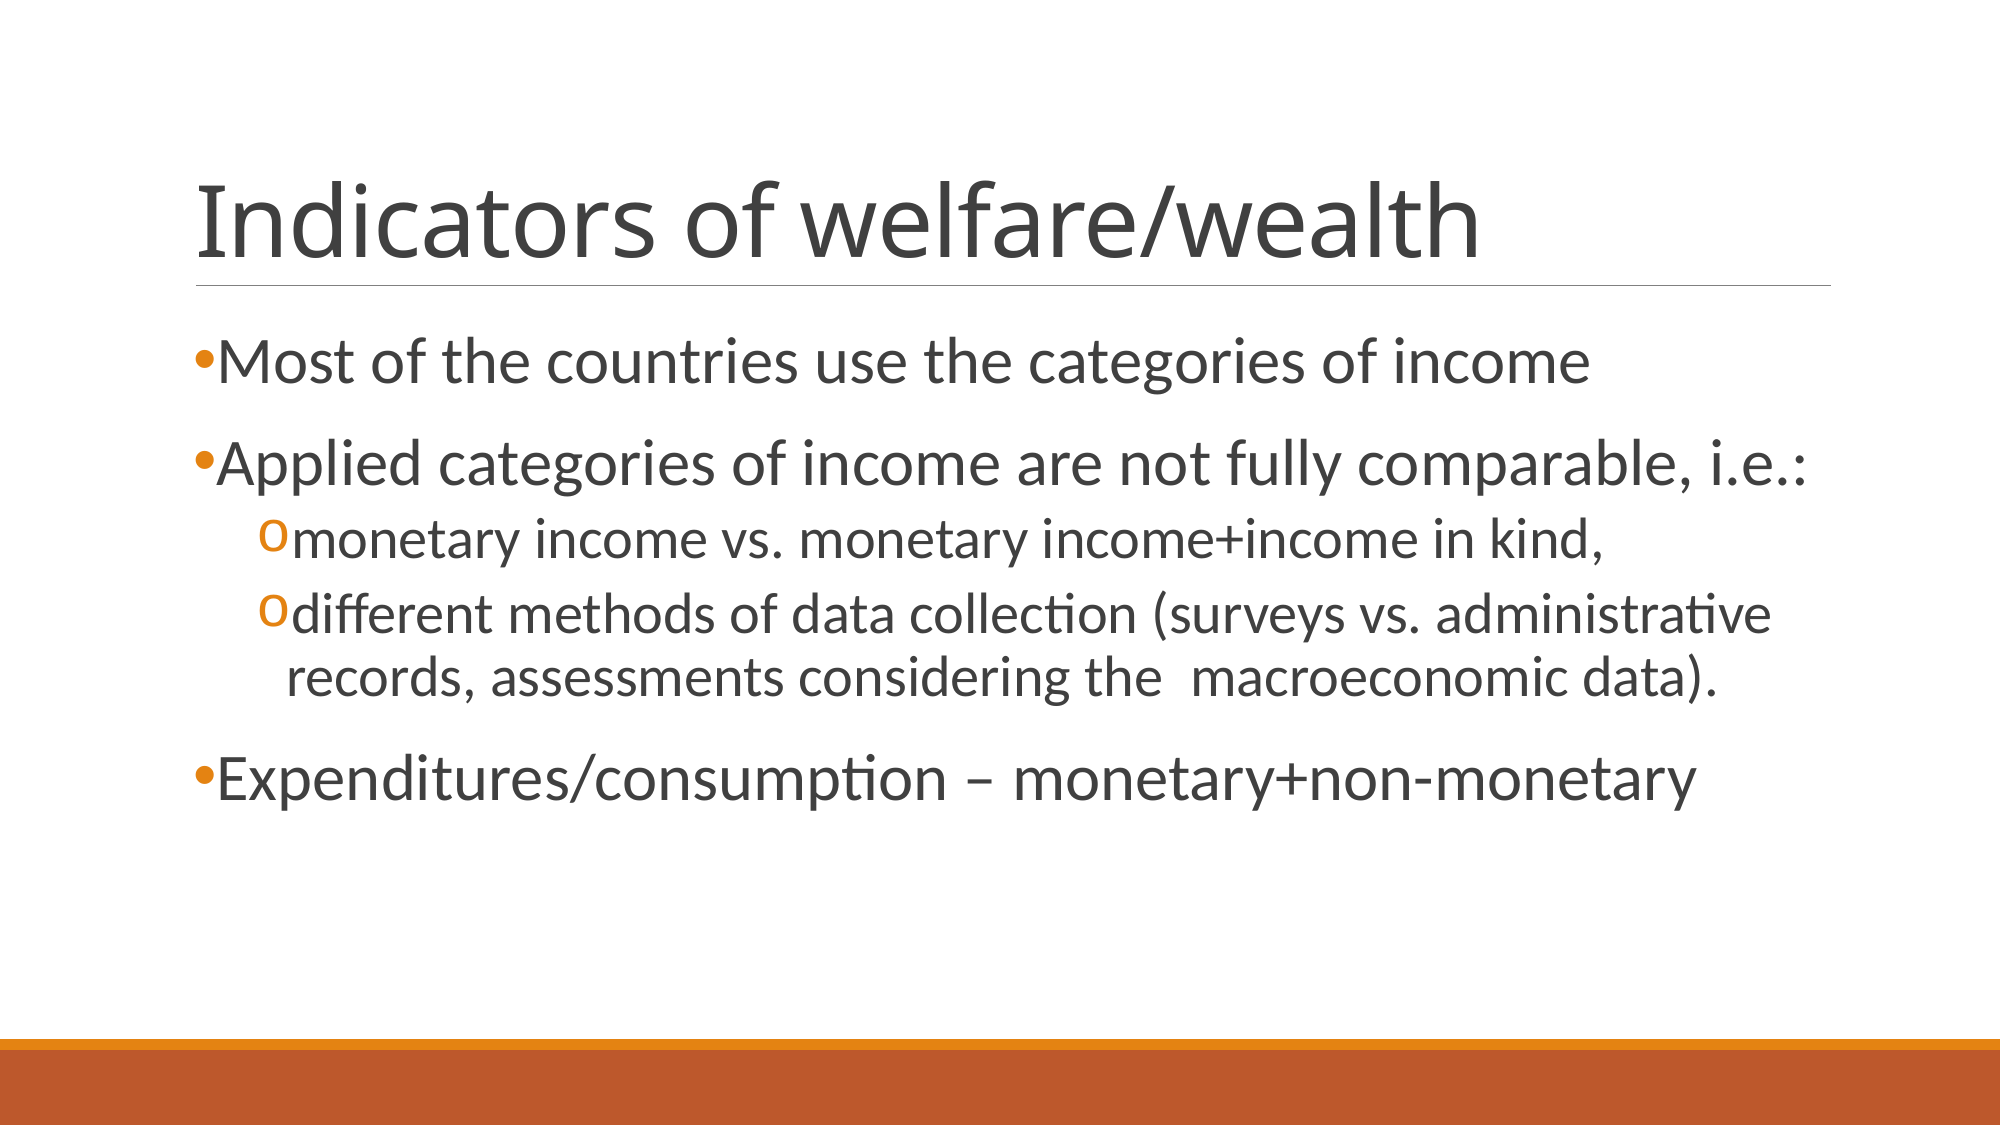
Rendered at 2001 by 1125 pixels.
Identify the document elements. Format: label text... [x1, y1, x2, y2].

title Indicators of welfare/wealth [180, 47, 1830, 285]
list Most of the countries use the categories of income Applied categories of income are not fully comparable, i.e.: monetary income vs. monetary income+income in kind, different methods of data collection (surveys vs. administrative records, assessments considering the macroeconomic data). Expenditures/consumption – monetary+non-monetary [193, 319, 1860, 979]
